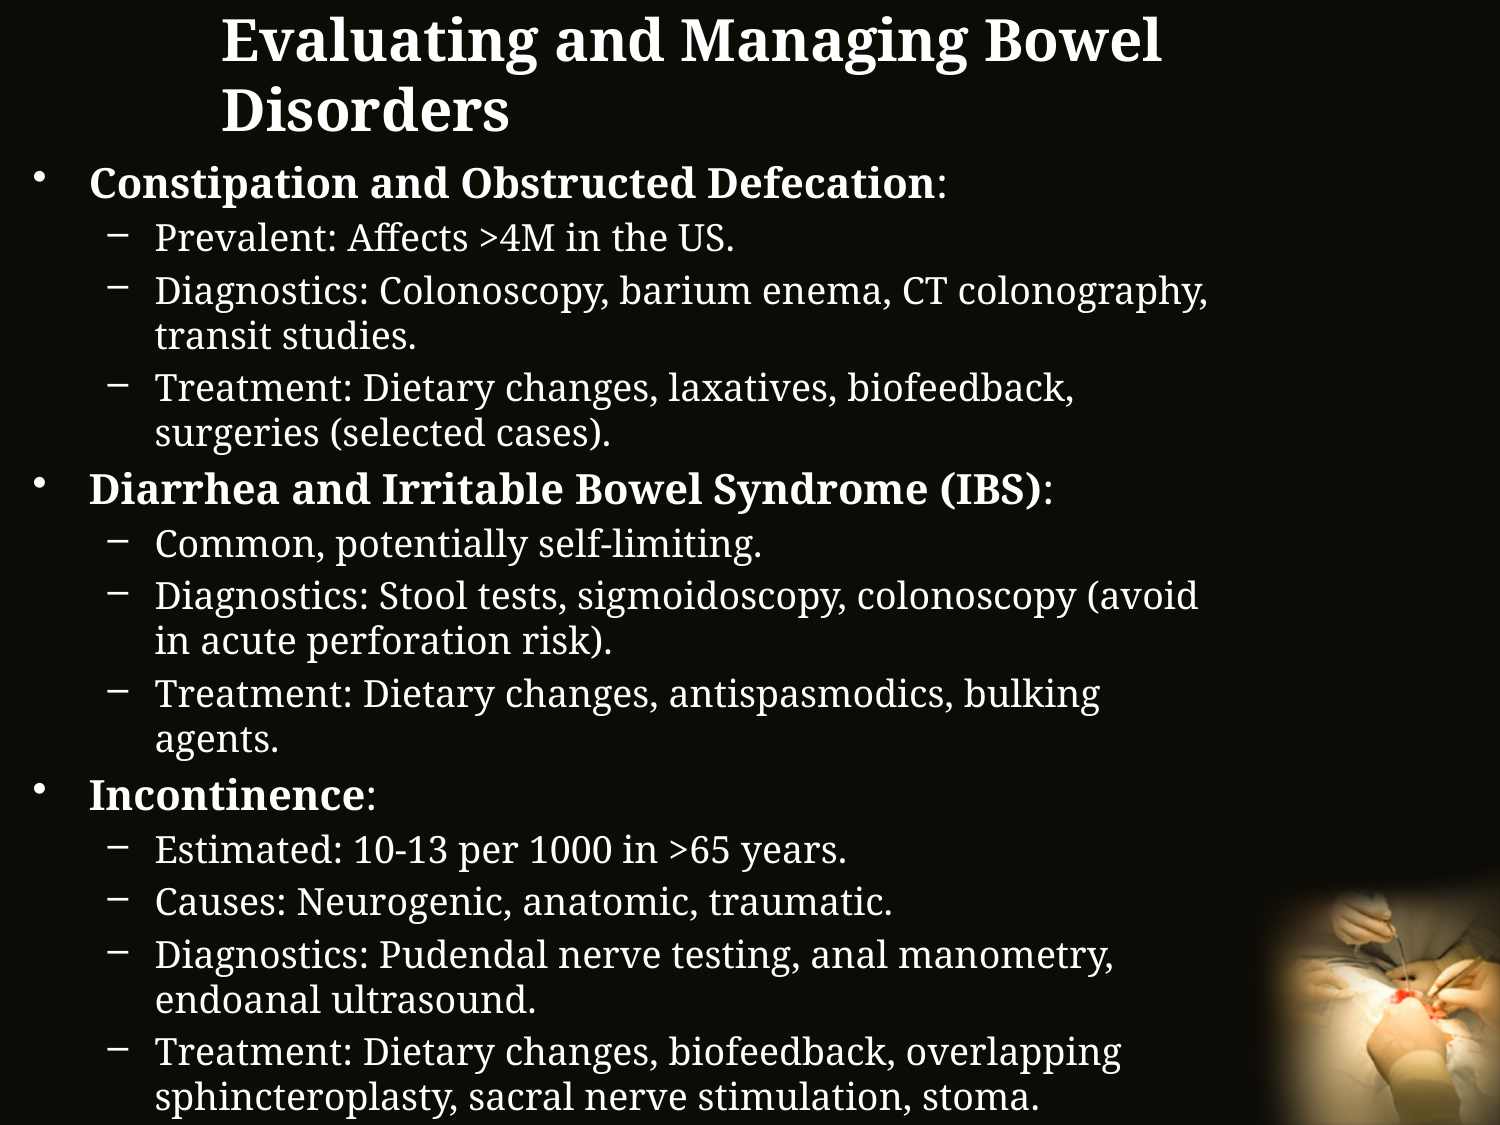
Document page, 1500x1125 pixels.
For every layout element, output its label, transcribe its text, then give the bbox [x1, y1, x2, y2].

title Evaluating and Managing Bowel Disorders [206, 30, 1377, 115]
picture [0, 0, 1500, 1125]
list Constipation and Obstructed Defecation: Prevalent: Affects >4M in the US. Diagnostics: Colonoscopy, barium enema, CT colonography, transit studies. Treatment: Dietary changes, laxatives, biofeedback, surgeries (selected cases). Diarrhea and Irritable Bowel Syndrome (IBS): Common, potentially self-limiting. Diagnostics: Stool tests, sigmoidoscopy, colonoscopy (avoid in acute perforation risk). Treatment: Dietary changes, antispasmodics, bulking agents. Incontinence: Estimated: 10-13 per 1000 in >65 years. Causes: Neurogenic, anatomic, traumatic. Diagnostics: Pudendal nerve testing, anal manometry, endoanal ultrasound. Treatment: Dietary changes, biofeedback, overlapping sphincteroplasty, sacral nerve stimulation, stoma. [17, 148, 1247, 1024]
